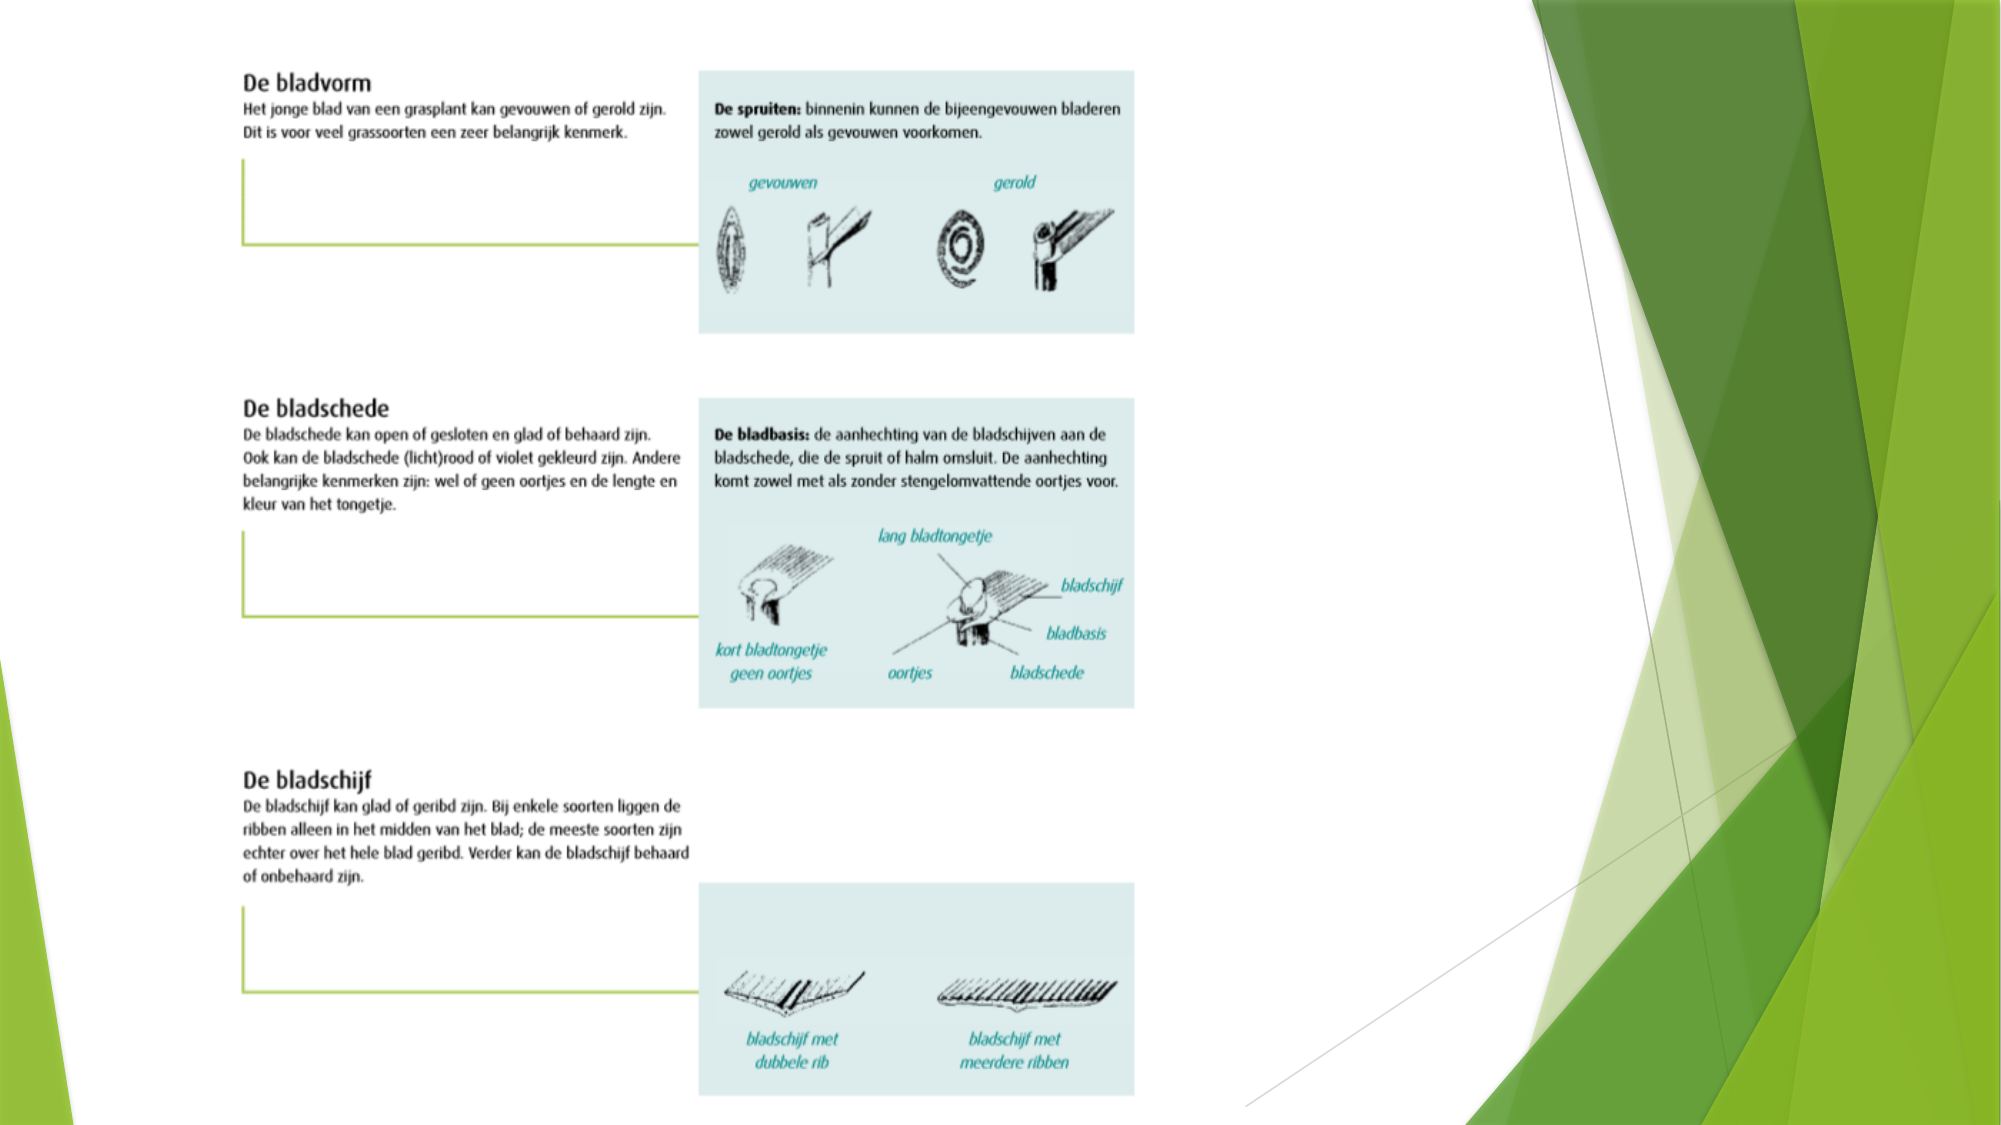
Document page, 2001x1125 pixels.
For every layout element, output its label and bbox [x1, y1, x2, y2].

picture [101, 27, 1247, 1125]
